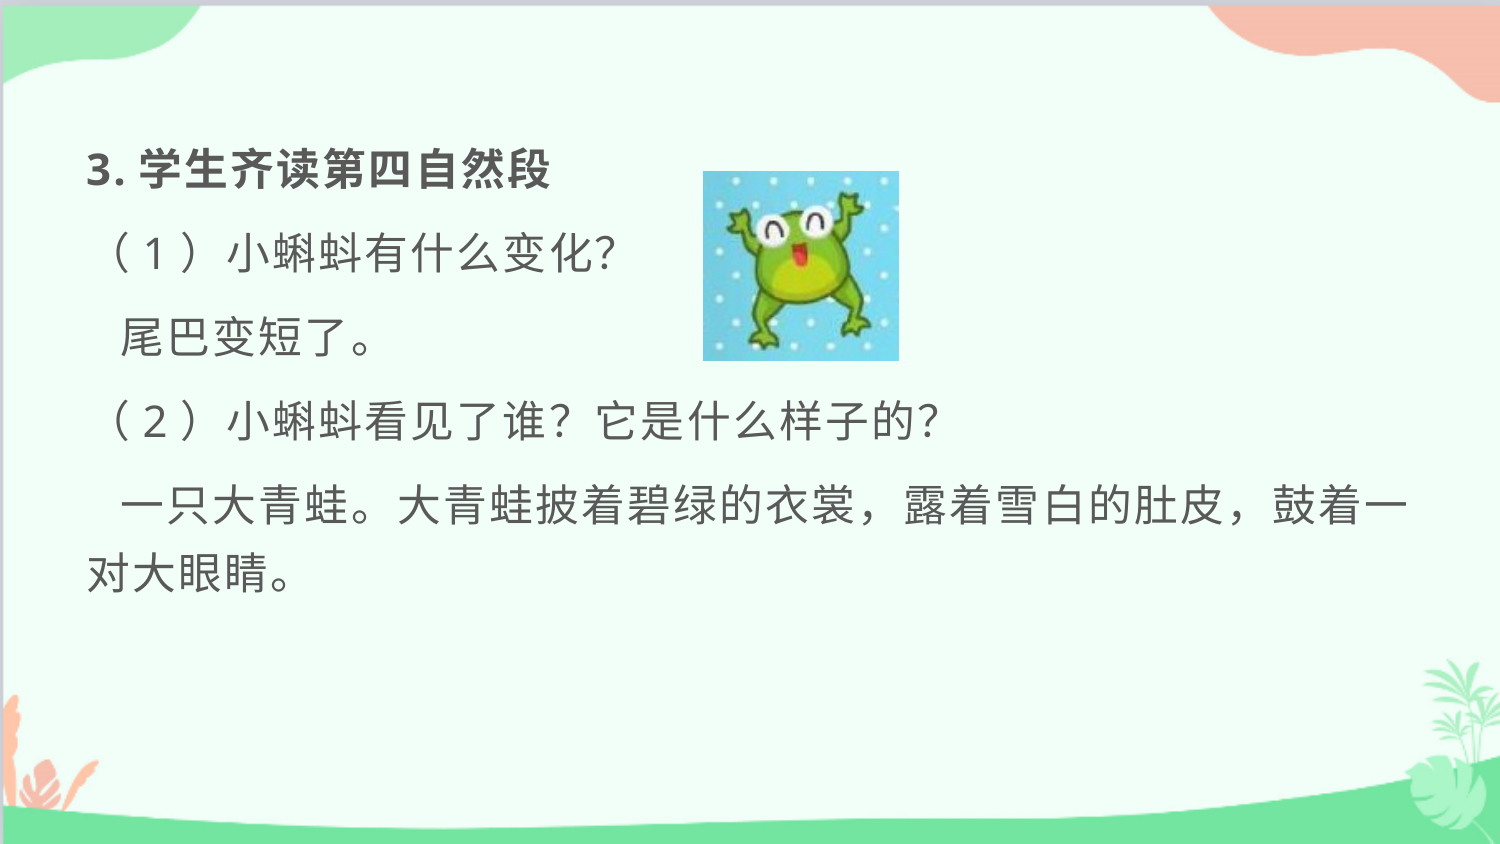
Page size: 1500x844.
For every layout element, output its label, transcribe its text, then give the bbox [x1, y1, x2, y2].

picture [0, 0, 1500, 844]
list 3.学生齐读第四自然段 （1）小蝌蚪有什么变化？ 尾巴变短了。 （2）小蝌蚪看见了谁？它是什么样子的？ 一只大青蛙。大青蛙披着碧绿的衣裳，露着雪白的肚皮，鼓着一对大眼睛。 [74, 120, 1425, 706]
